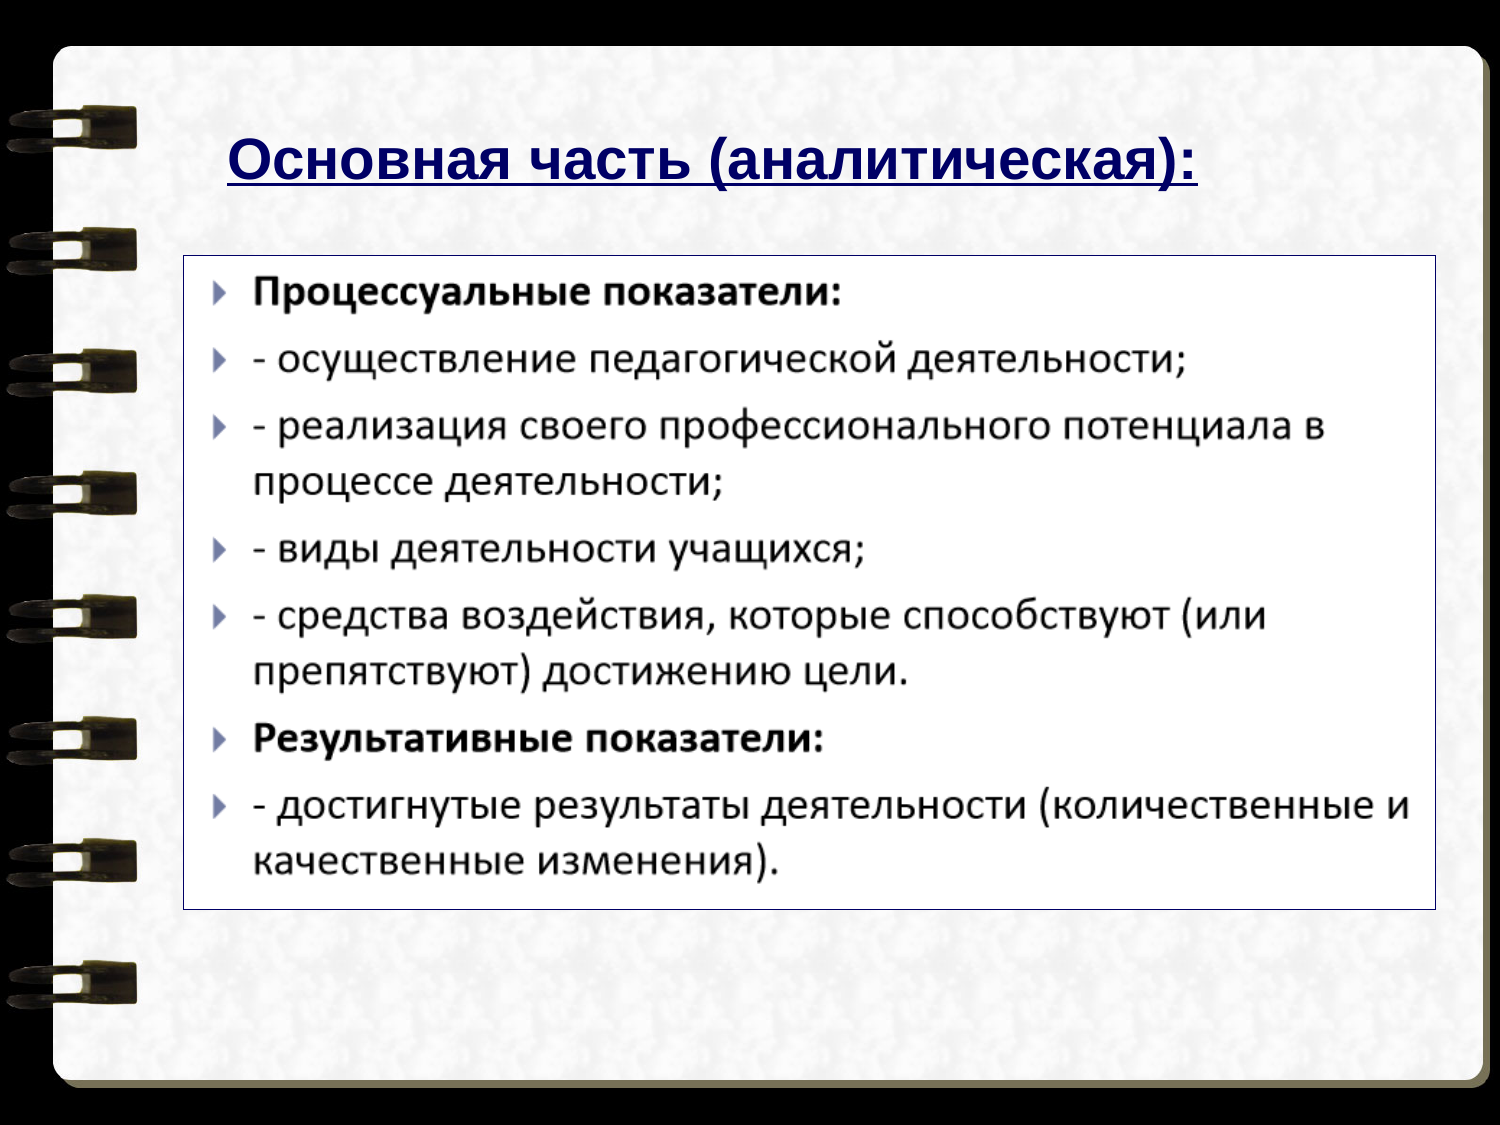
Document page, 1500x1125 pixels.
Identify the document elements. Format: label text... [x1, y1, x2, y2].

text_box Основная часть (аналитическая): [212, 113, 1214, 199]
picture [0, 0, 1500, 1125]
